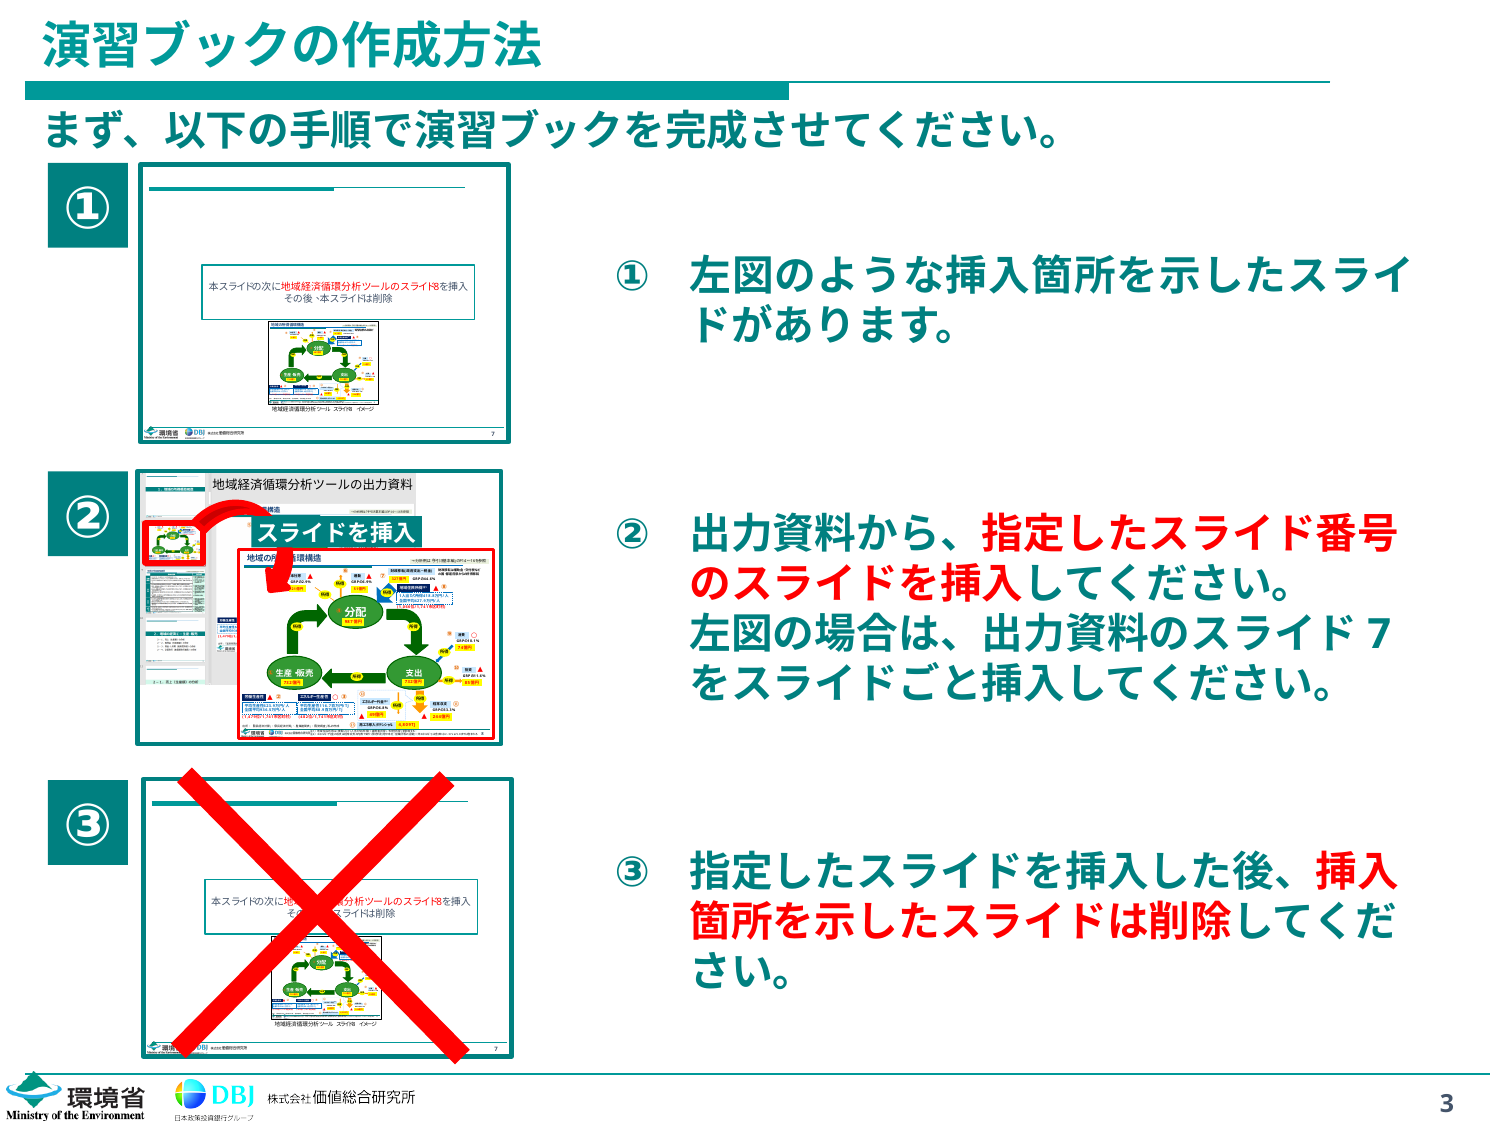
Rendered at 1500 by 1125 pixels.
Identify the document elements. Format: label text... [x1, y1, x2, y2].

picture [463, 781, 510, 1055]
text_box 左図のような挿入箇所を示したスライドがあります。 [599, 237, 1430, 361]
picture [145, 781, 184, 1055]
picture [171, 1075, 419, 1125]
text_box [184, 774, 463, 1058]
text_box まず、以下の手順で演習ブックを完成させてください。 [26, 91, 1500, 166]
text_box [137, 470, 502, 745]
text_box 出力資料から、指定したスライド番号のスライドを挿入してください。 左図の場合は、出力資料のスライド7をスライドごと挿入してください。 [599, 495, 1430, 720]
text_box ③ [47, 780, 128, 865]
picture [142, 166, 507, 440]
slide_number 3 [1393, 1079, 1500, 1122]
picture [2, 1071, 148, 1125]
text_box ① [47, 166, 128, 248]
text_box ② [47, 471, 128, 557]
text_box 指定したスライドを挿入した後、挿入箇所を示したスライドは削除してください。 [599, 832, 1430, 1007]
title 演習ブックの作成方法 [26, 0, 1303, 82]
